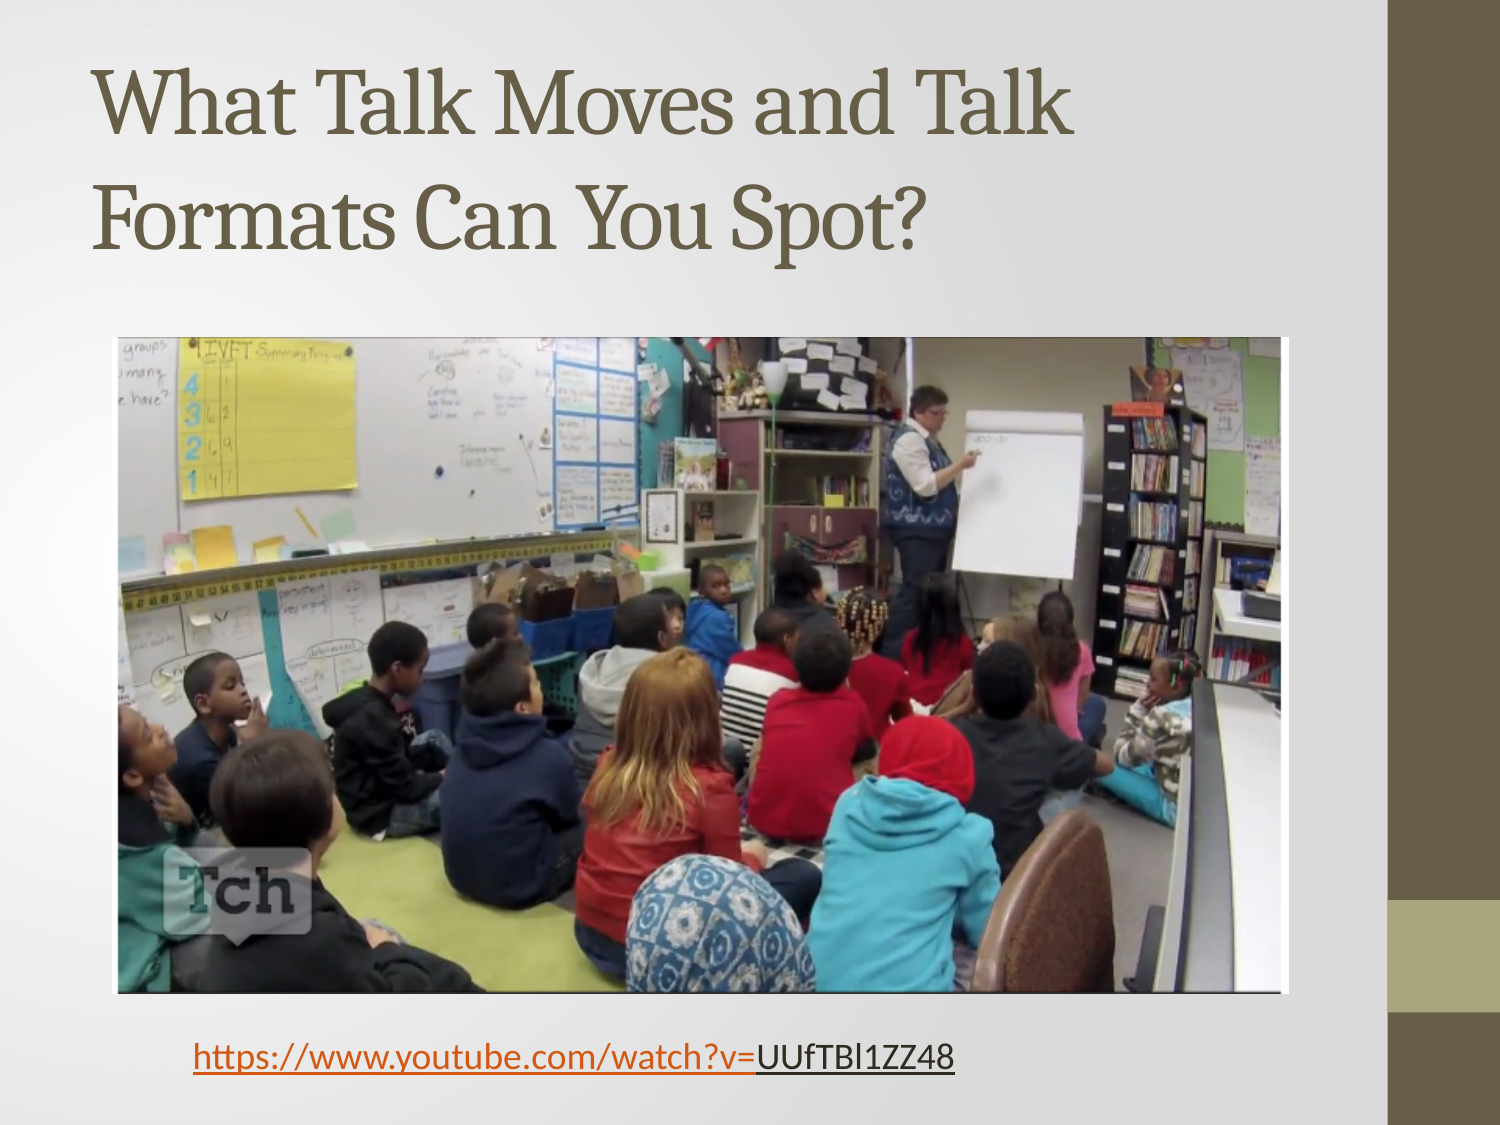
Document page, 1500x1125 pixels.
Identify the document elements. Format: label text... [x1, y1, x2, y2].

text_box https://www.youtube.com/watch?v=UUfTBl1ZZ48 [177, 1024, 979, 1085]
picture [111, 336, 1290, 995]
title What Talk Moves and Talk Formats Can You Spot? [75, 45, 1325, 263]
